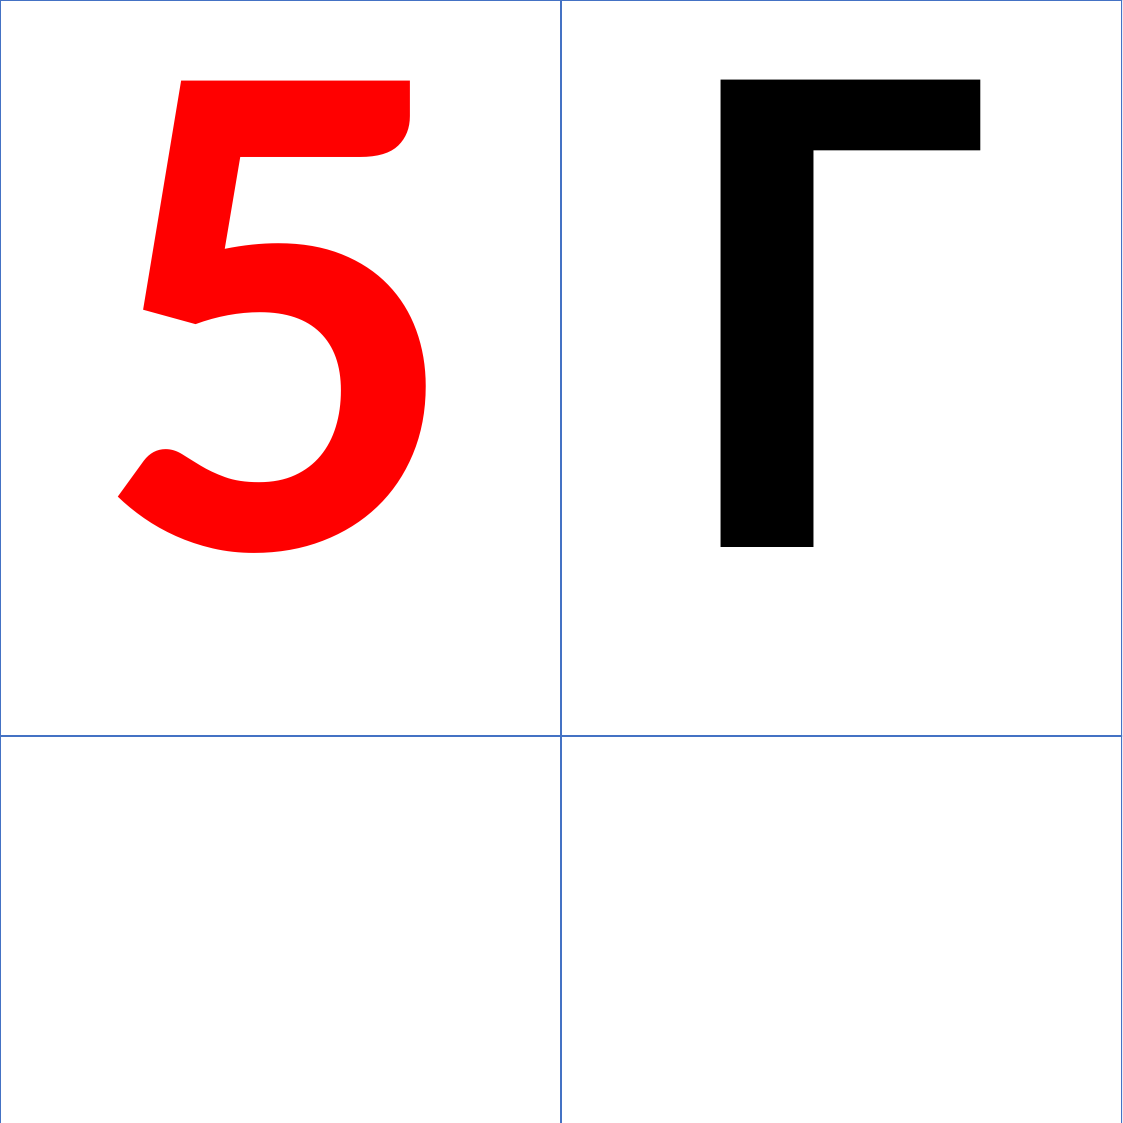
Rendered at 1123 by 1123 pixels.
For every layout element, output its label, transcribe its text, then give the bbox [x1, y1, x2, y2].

table_header Г [562, 1, 1121, 735]
table_header 5 [1, 1, 560, 735]
table_cell [1, 737, 560, 1123]
table_cell [562, 737, 1121, 1123]
